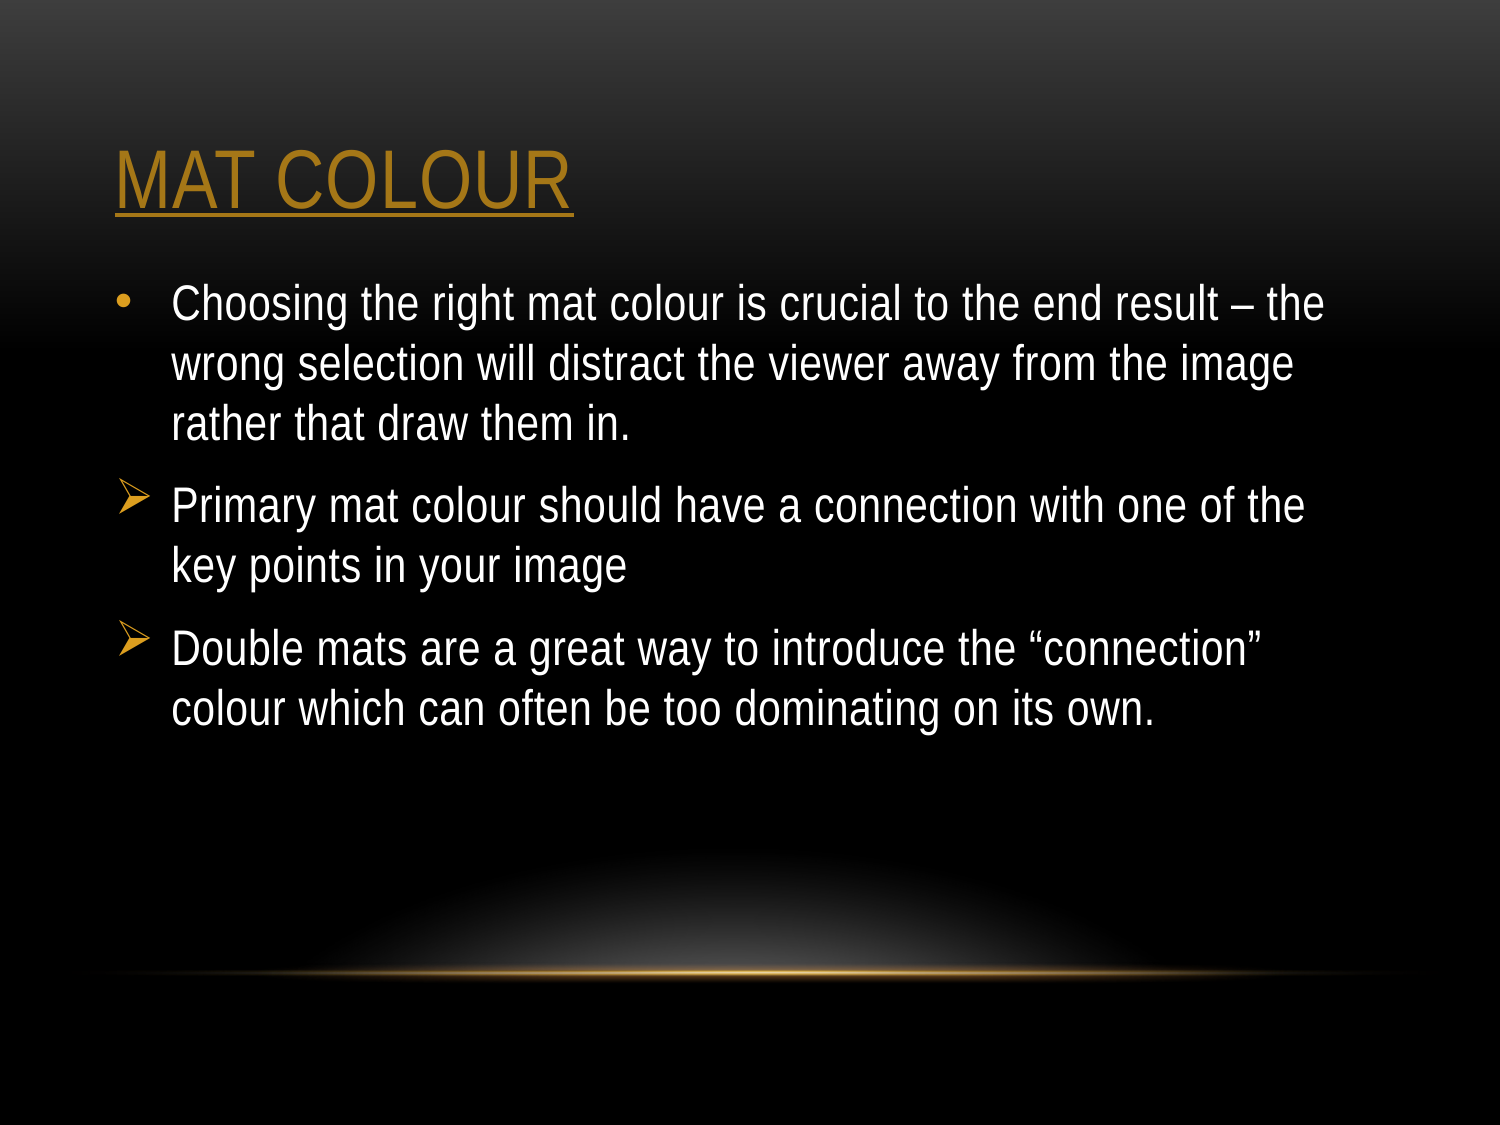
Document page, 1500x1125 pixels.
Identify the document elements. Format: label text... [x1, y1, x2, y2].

picture [0, 0, 1500, 1125]
title Mat Colour [99, 45, 1400, 233]
list Choosing the right mat colour is crucial to the end result – the wrong selection will distract the viewer away from the image rather that draw them in. Primary mat colour should have a connection with one of the key points in your image Double mats are a great way to introduce the “connection” colour which can often be too dominating on its own. [99, 262, 1400, 938]
